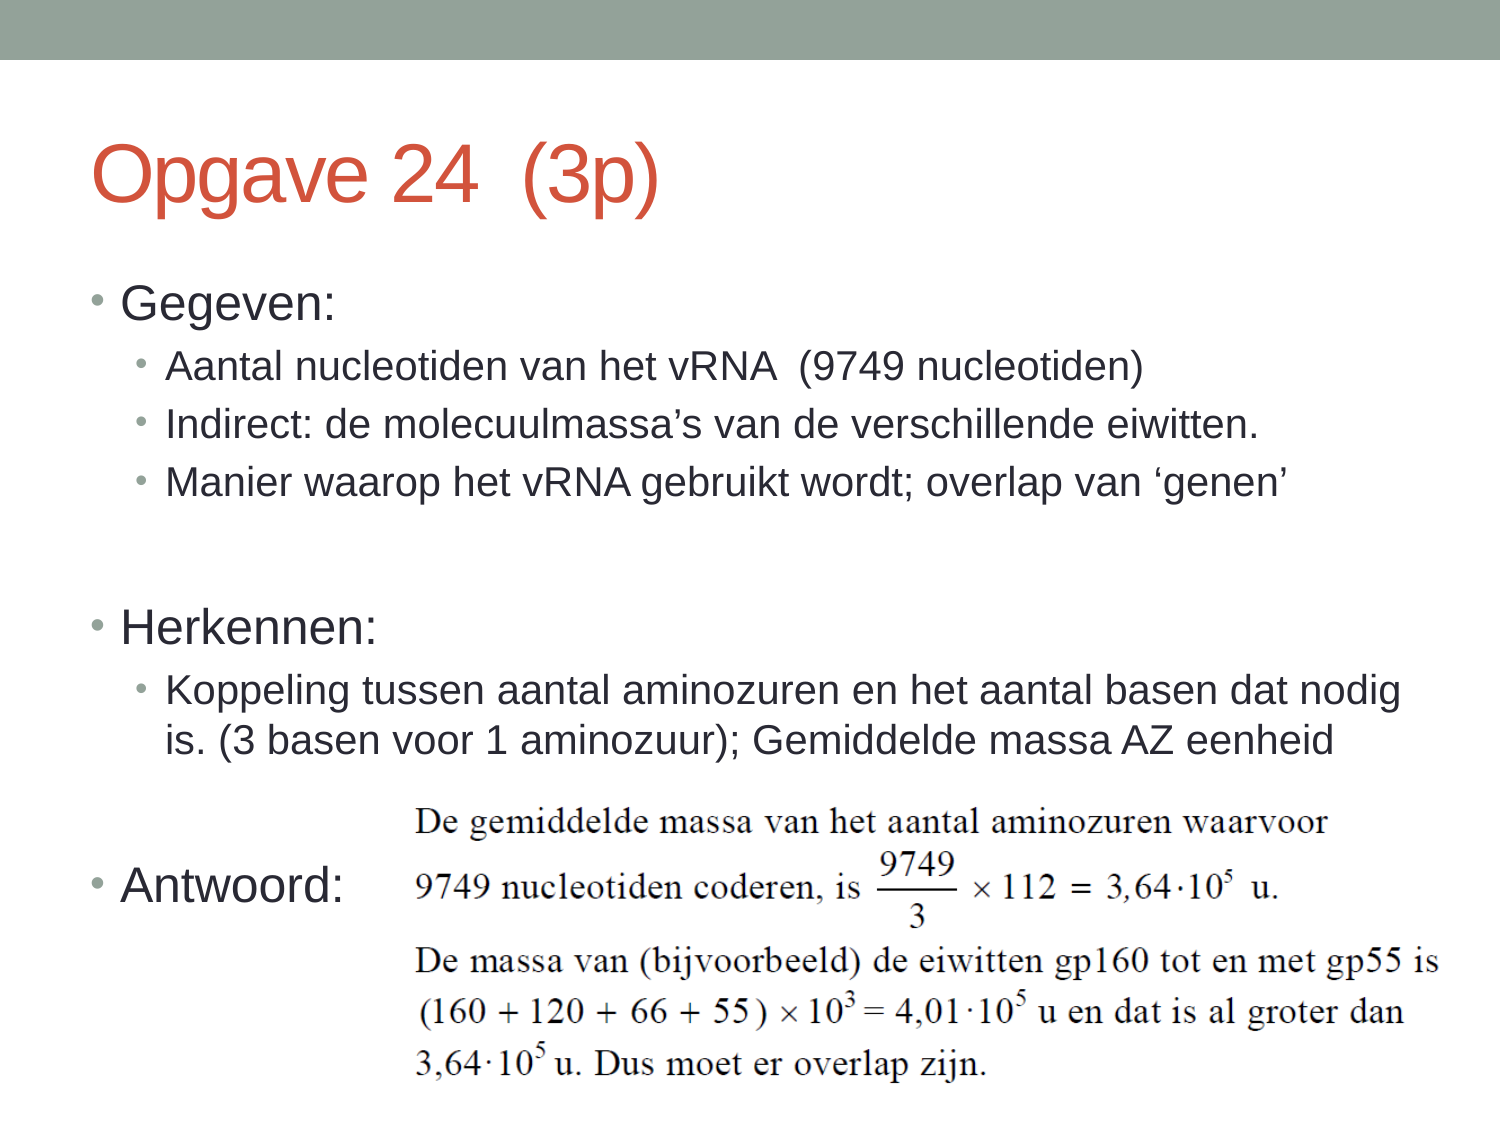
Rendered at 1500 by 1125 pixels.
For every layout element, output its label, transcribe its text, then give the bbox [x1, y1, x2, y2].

title Opgave 24 (3p) [75, 87, 1425, 250]
list Gegeven: Aantal nucleotiden van het vRNA (9749 nucleotiden) Indirect: de molecuulmassa’s van de verschillende eiwitten. Manier waarop het vRNA gebruikt wordt; overlap van ‘genen’ Herkennen: Koppeling tussen aantal aminozuren en het aantal basen dat nodig is. (3 basen voor 1 aminozuur); Gemiddelde massa AZ eenheid Antwoord: [75, 262, 1425, 1063]
picture [407, 798, 1488, 1091]
